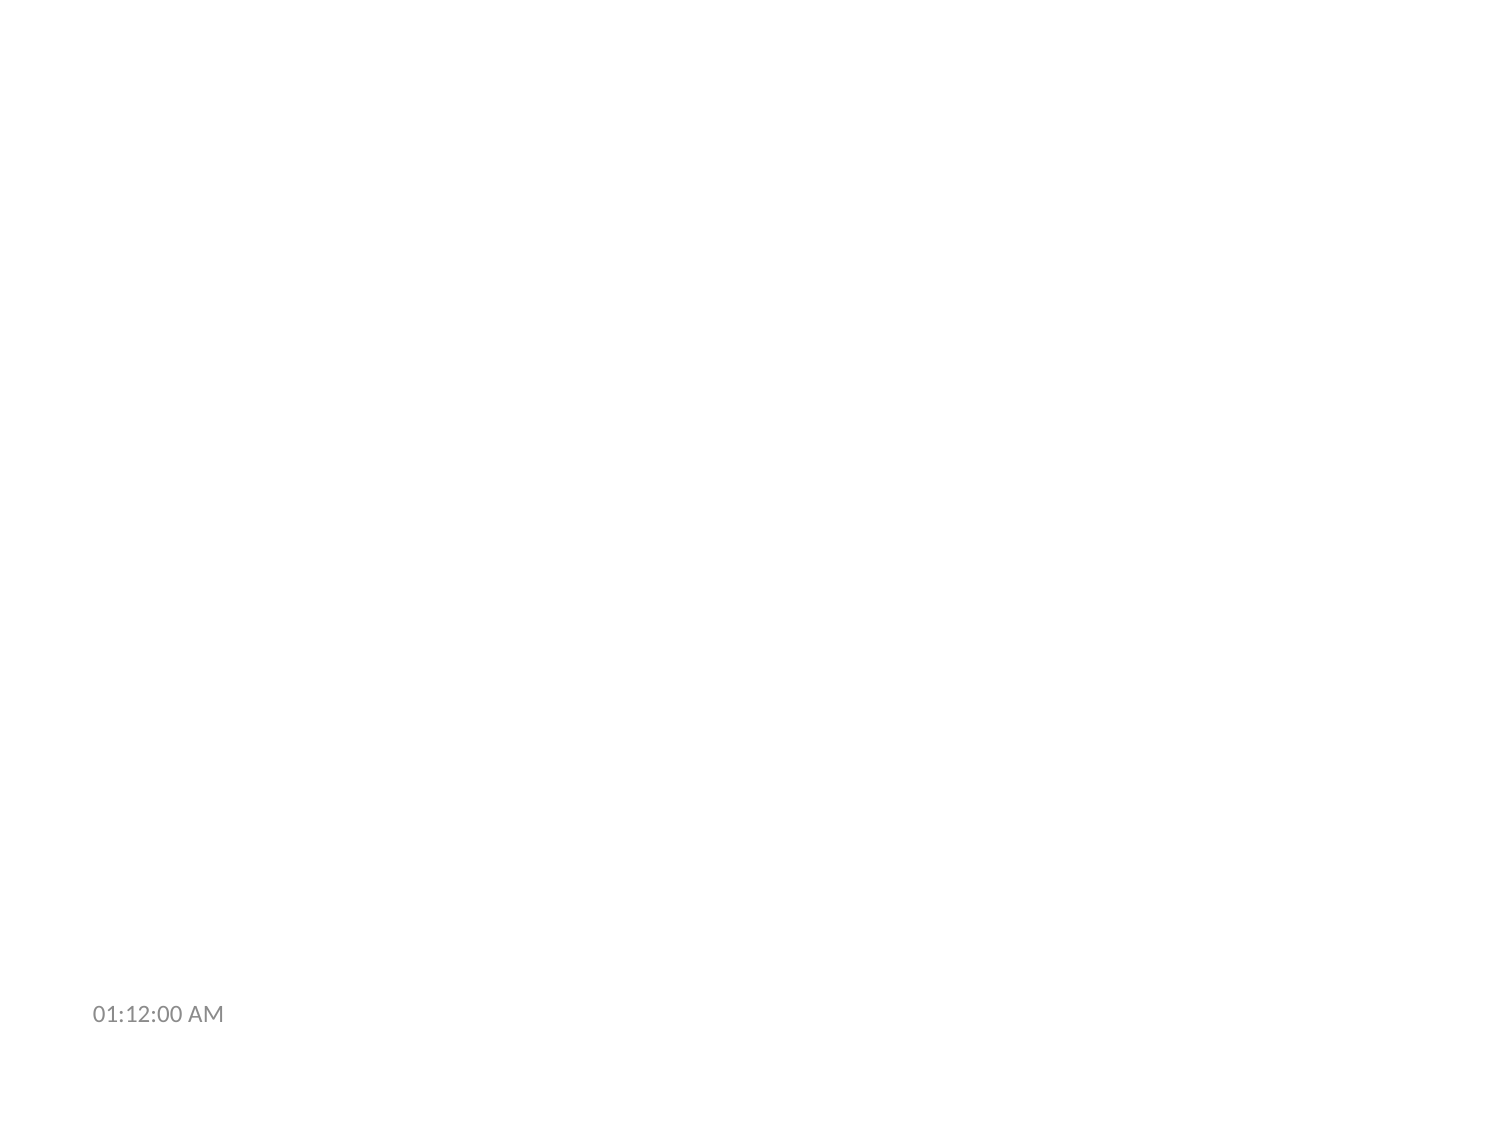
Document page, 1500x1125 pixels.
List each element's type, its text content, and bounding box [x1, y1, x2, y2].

text_box 3:35:09 PM [77, 982, 428, 1043]
